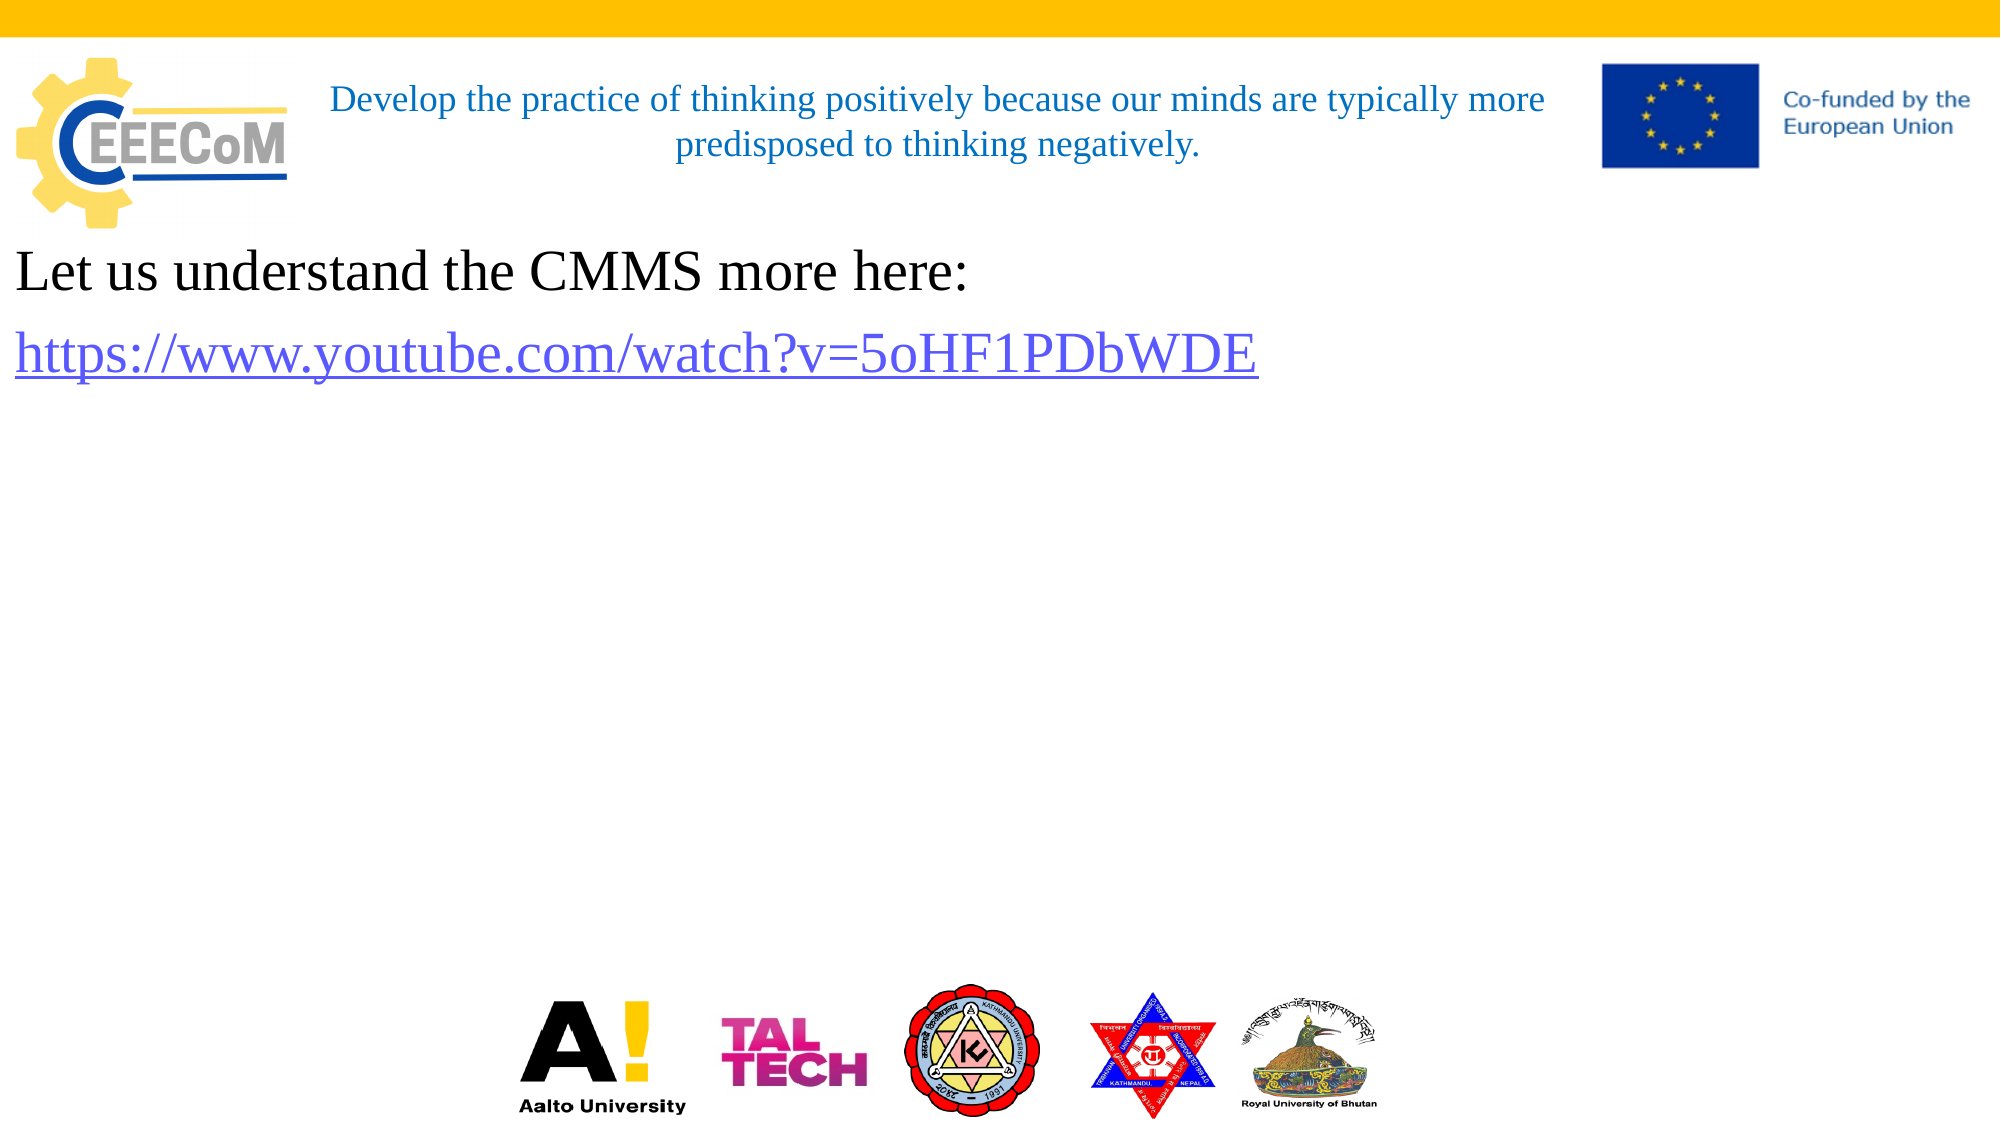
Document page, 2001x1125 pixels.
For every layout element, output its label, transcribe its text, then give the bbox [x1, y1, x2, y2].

picture [11, 50, 299, 224]
picture [512, 984, 1382, 1125]
title Develop the practice of thinking positively because our minds are typically more predisposed to thinking negatively. [312, 37, 1565, 201]
picture [1595, 46, 2000, 181]
list Let us understand the CMMS more here: https://www.youtube.com/watch?v=5oHF1PDbWDE [0, 224, 2000, 975]
